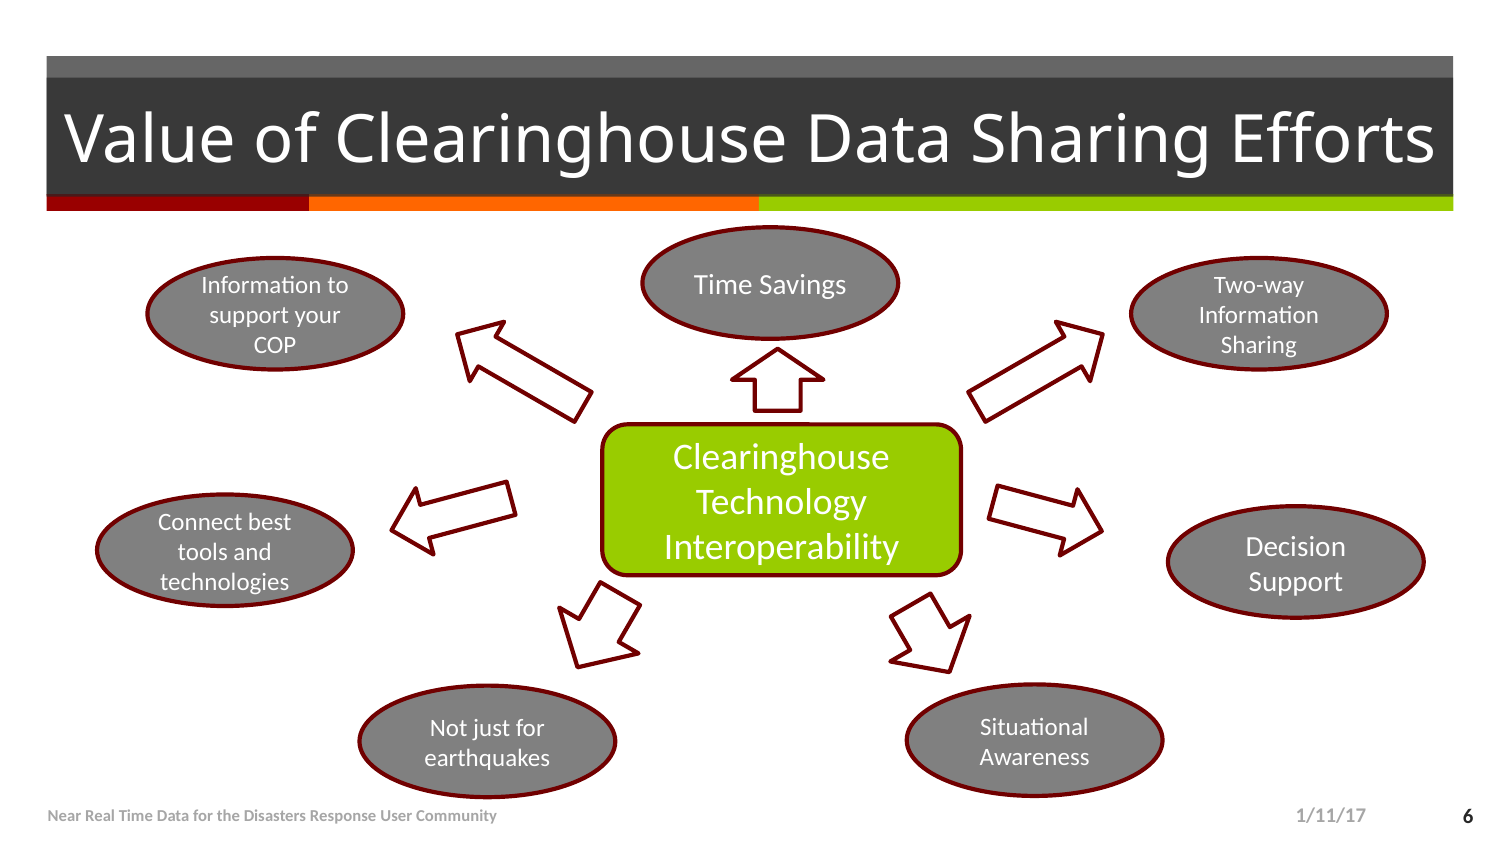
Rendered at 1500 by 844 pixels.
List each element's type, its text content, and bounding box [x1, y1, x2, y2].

text_box Not just for earthquakes [357, 683, 618, 791]
text_box Clearinghouse Technology Interoperability [600, 422, 964, 578]
text_box [455, 319, 594, 424]
text_box [986, 483, 1104, 558]
slide_number 5 [1385, 792, 1489, 837]
text_box Two-way Information Sharing [1128, 255, 1390, 372]
title Value of Clearinghouse Data Sharing Efforts [46, 77, 1454, 197]
text_box [389, 479, 518, 557]
text_box [966, 319, 1105, 424]
text_box [557, 580, 643, 670]
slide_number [1031, 791, 1382, 837]
footer Near Real Time Data for the Disasters Response User Community [32, 791, 1031, 837]
text_box Information to support your COP [145, 255, 406, 372]
text_box Decision Support [1165, 504, 1426, 620]
text_box [888, 591, 972, 675]
text_box [729, 346, 826, 413]
text_box Connect best tools and technologies [94, 492, 355, 609]
text_box Situational Awareness [904, 682, 1165, 791]
text_box Time Savings [640, 225, 901, 341]
